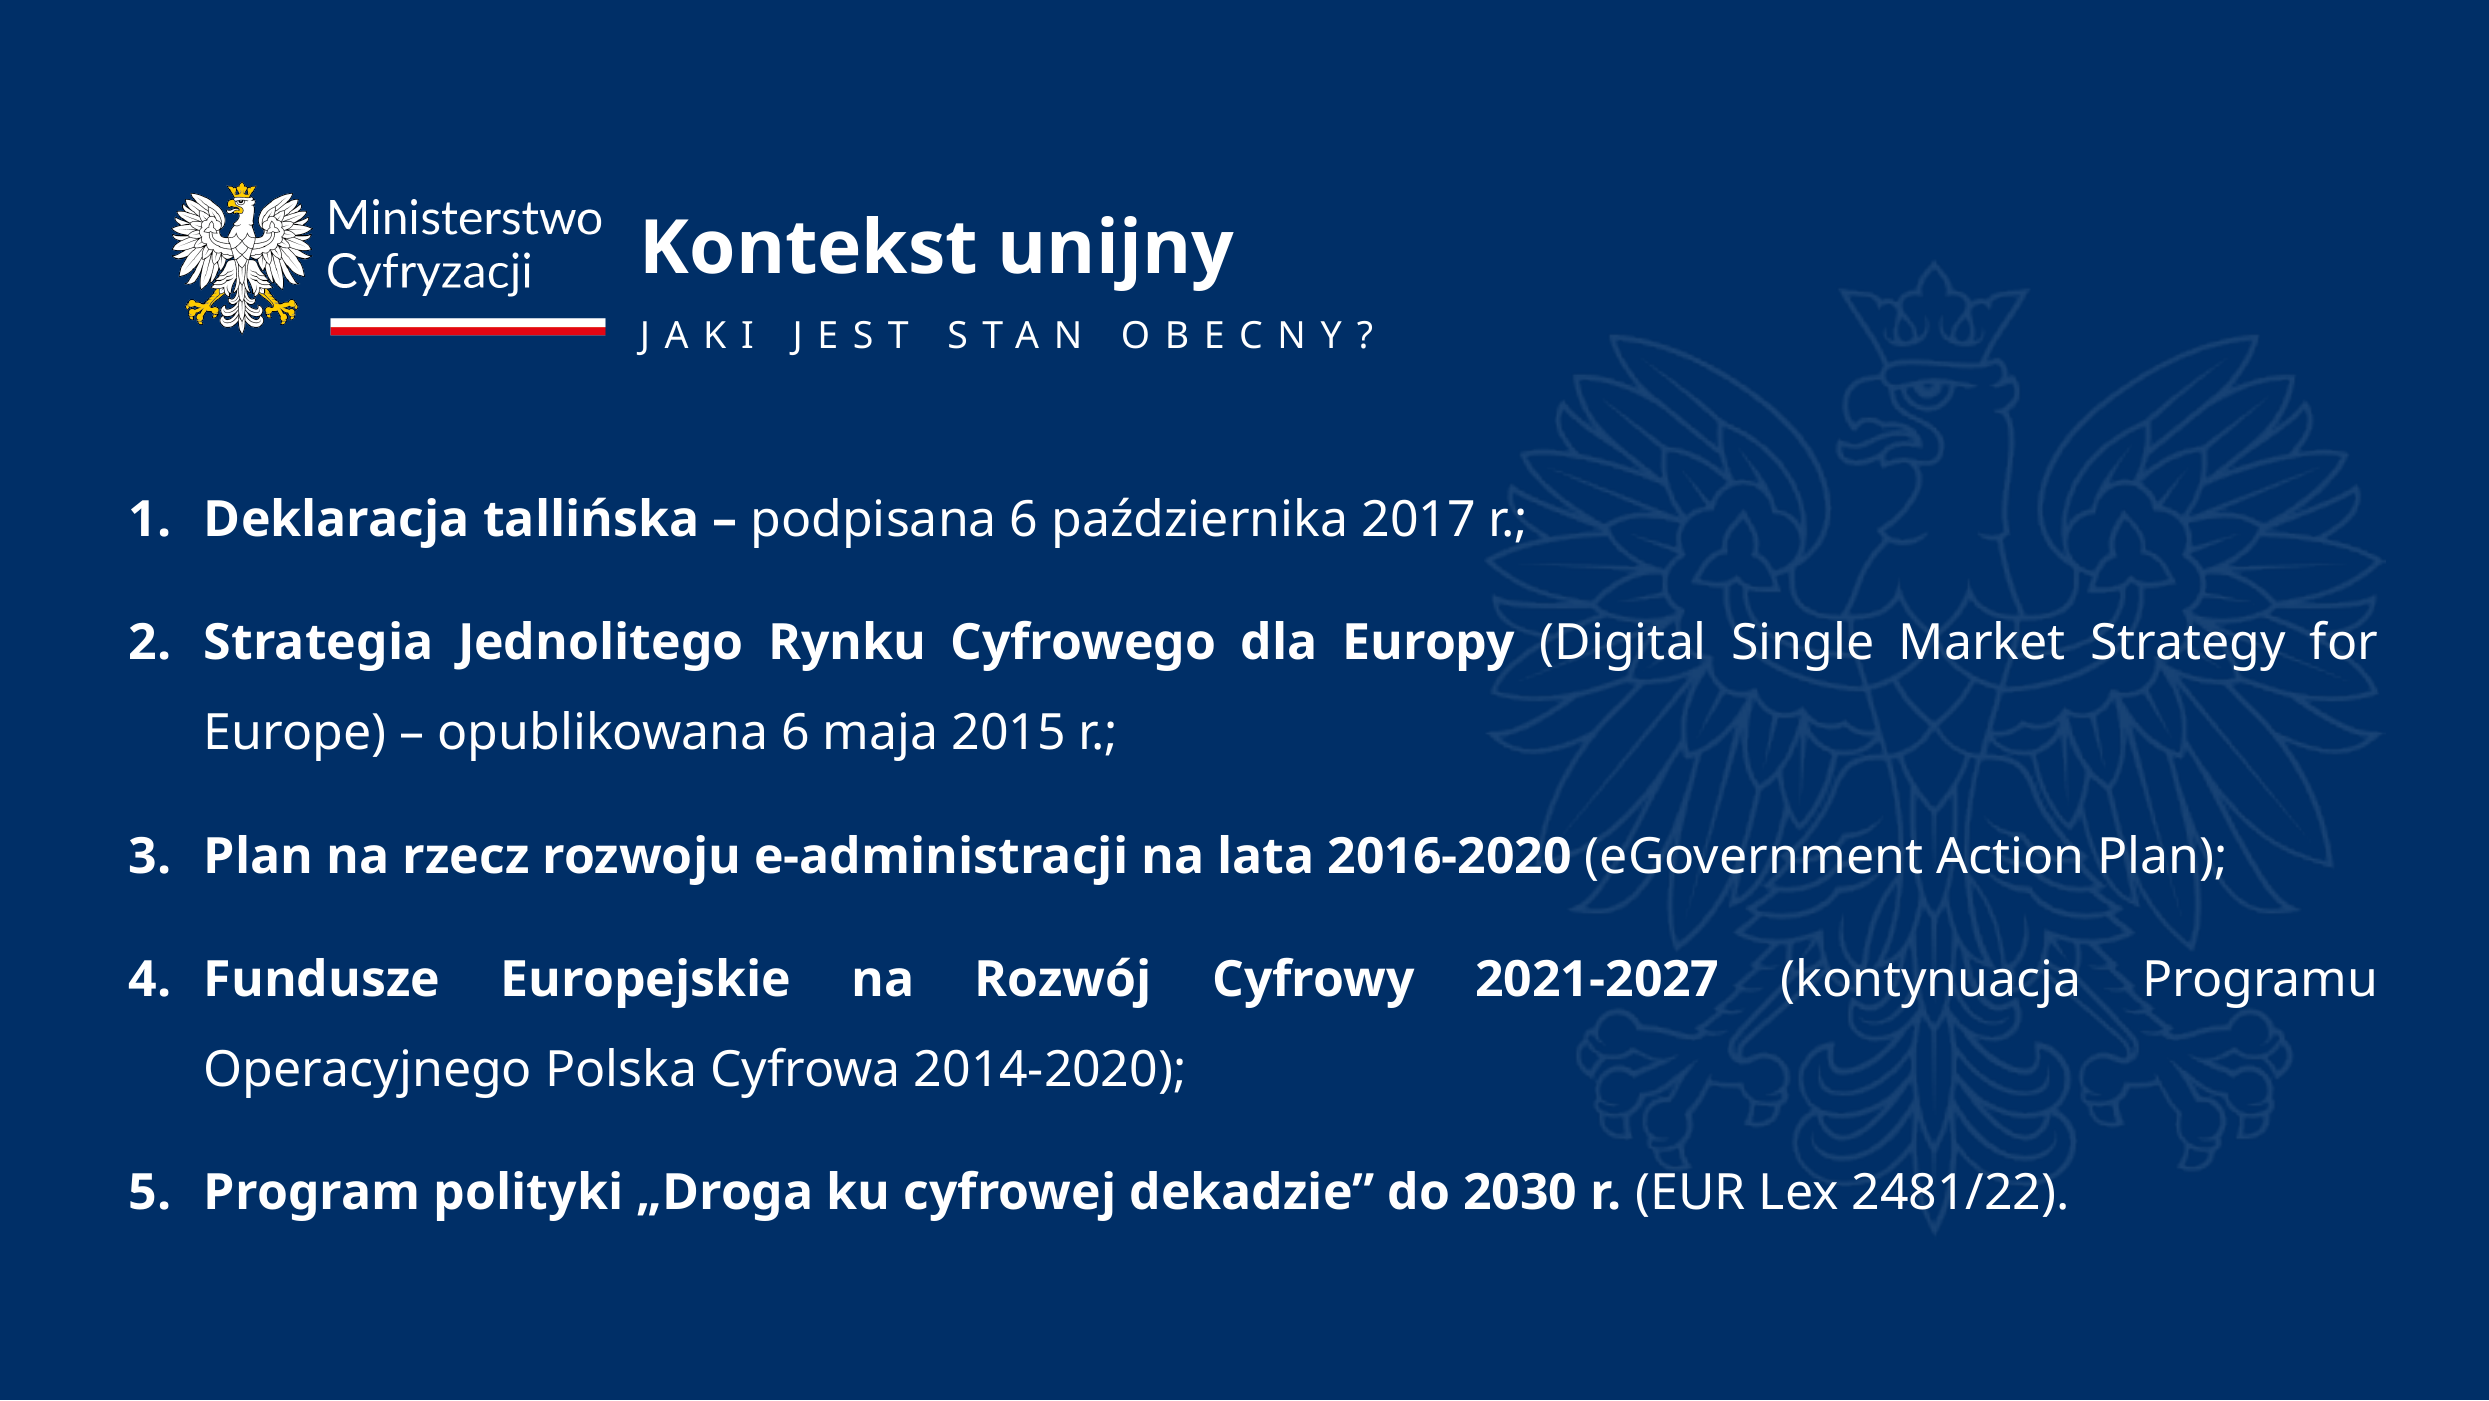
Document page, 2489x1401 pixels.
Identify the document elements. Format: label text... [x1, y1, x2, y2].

picture [1484, 259, 2386, 1240]
picture [135, 145, 641, 371]
title Kontekst unijny JAKI JEST STAN OBECNY? [640, 155, 2329, 356]
subtitle Deklaracja tallińska – podpisana 6 października 2017 r.; Strategia Jednolitego Rynku Cyfrowego dla Europy (Digital Single Market Strategy for Europe) – opublikowana 6 maja 2015 r.; Plan na rzecz rozwoju e-administracji na lata 2016-2020 (eGovernment Action Plan); Fundusze Europejskie na Rozwój Cyfrowy 2021-2027 (kontynuacja Programu Operacyjnego Polska Cyfrowa 2014-2020); Program polityki „Droga ku cyfrowej dekadzie” do 2030 r. (EUR Lex 2481/22). [128, 456, 2379, 1275]
